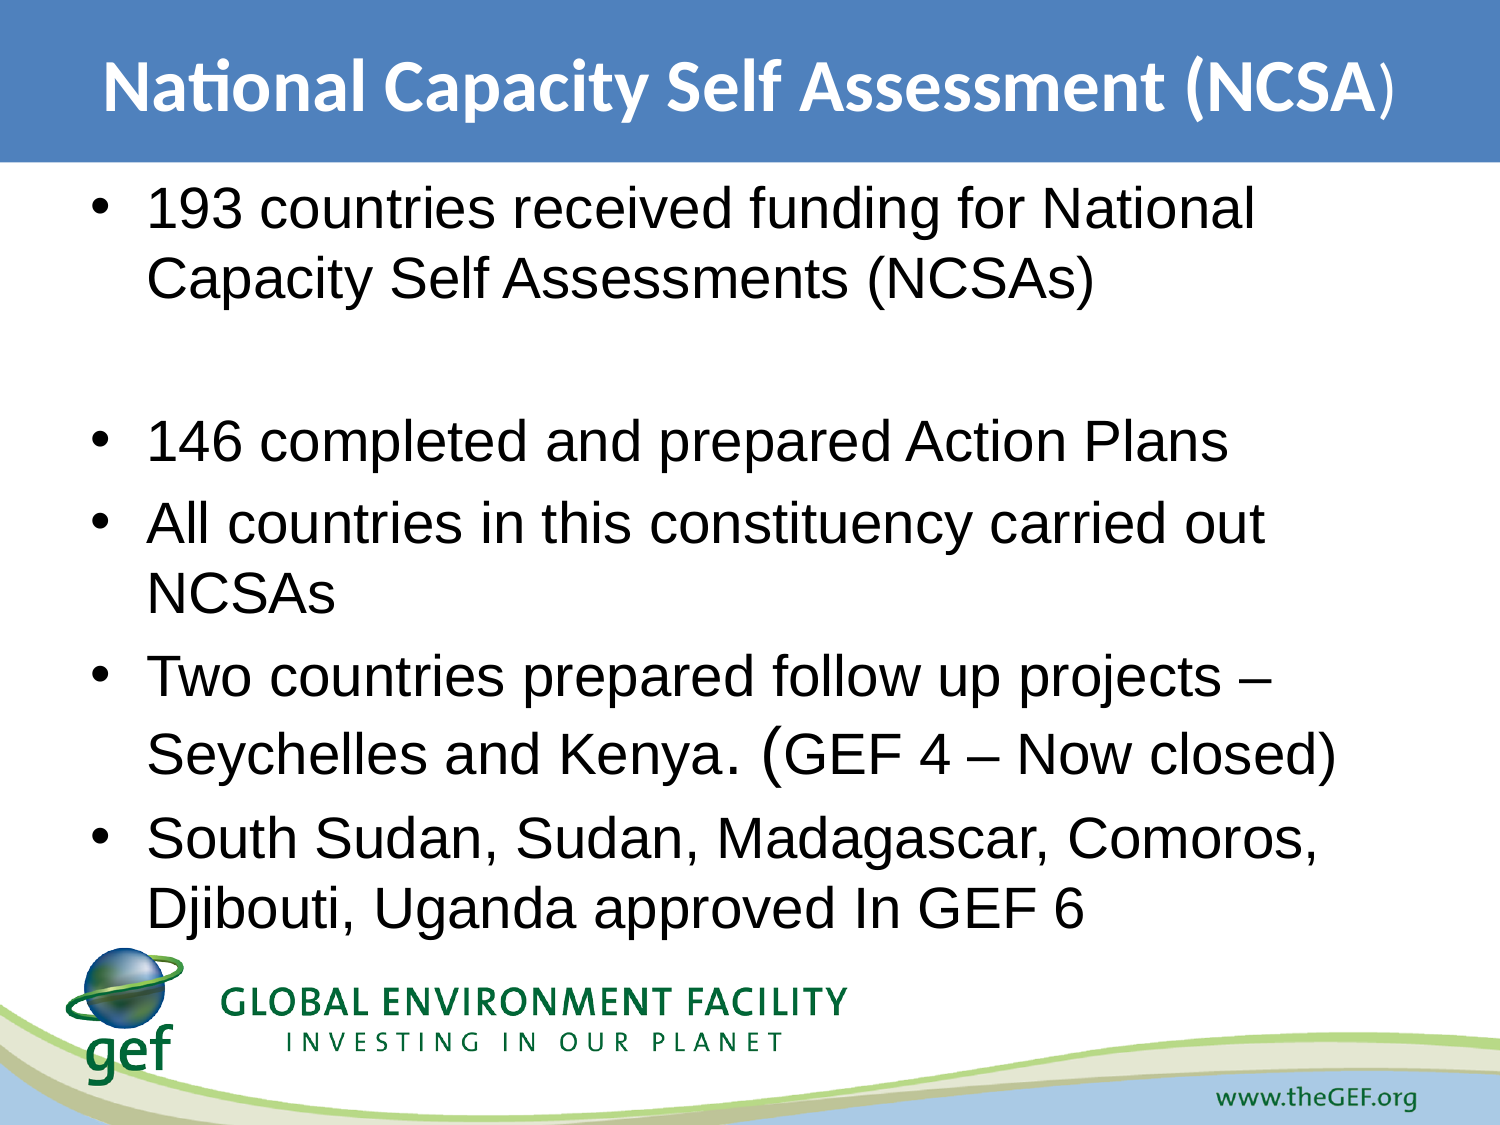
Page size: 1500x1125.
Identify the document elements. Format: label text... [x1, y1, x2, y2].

text_box National Capacity Self Assessment (NCSA) [0, 0, 1500, 163]
list 193 countries received funding for National Capacity Self Assessments (NCSAs) 146 completed and prepared Action Plans All countries in this constituency carried out NCSAs Two countries prepared follow up projects – Seychelles and Kenya. (GEF 4 – Now closed) South Sudan, Sudan, Madagascar, Comoros, Djibouti, Uganda approved In GEF 6 [75, 163, 1425, 958]
picture [0, 920, 1500, 1125]
